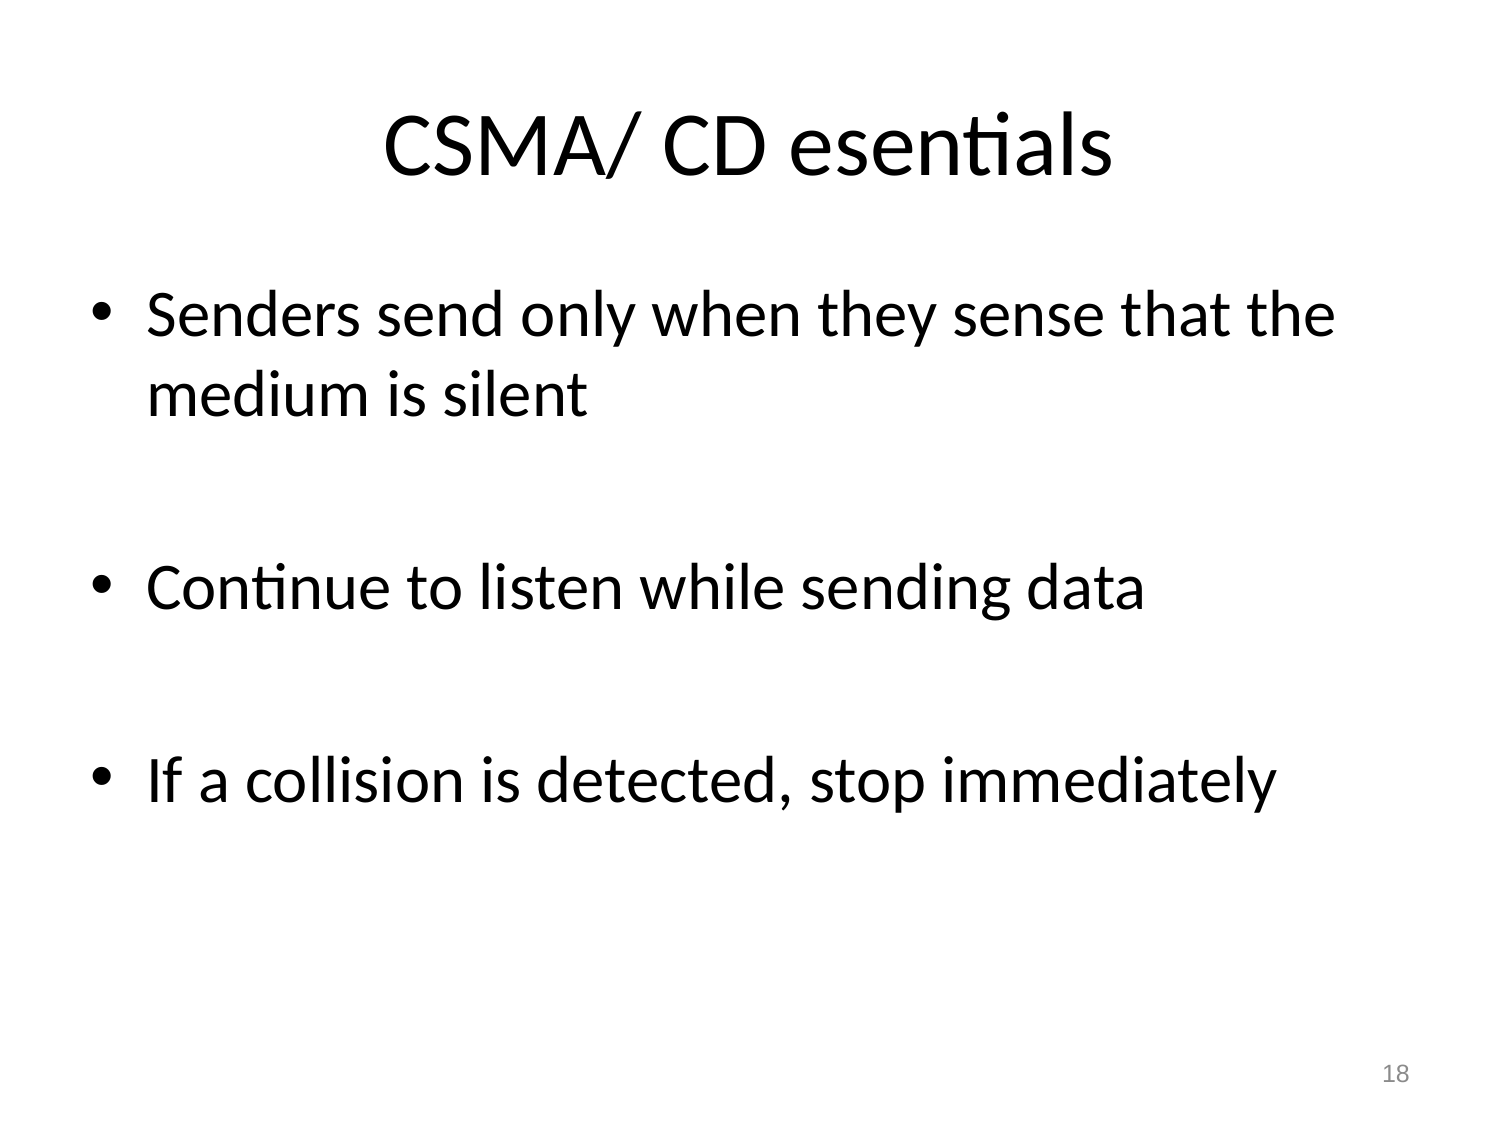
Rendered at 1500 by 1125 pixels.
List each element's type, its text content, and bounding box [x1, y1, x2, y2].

list Senders send only when they sense that the medium is silent Continue to listen while sending data If a collision is detected, stop immediately [74, 262, 1426, 1006]
title CSMA/ CD esentials [74, 44, 1426, 233]
slide_number 18 [1074, 1042, 1425, 1103]
